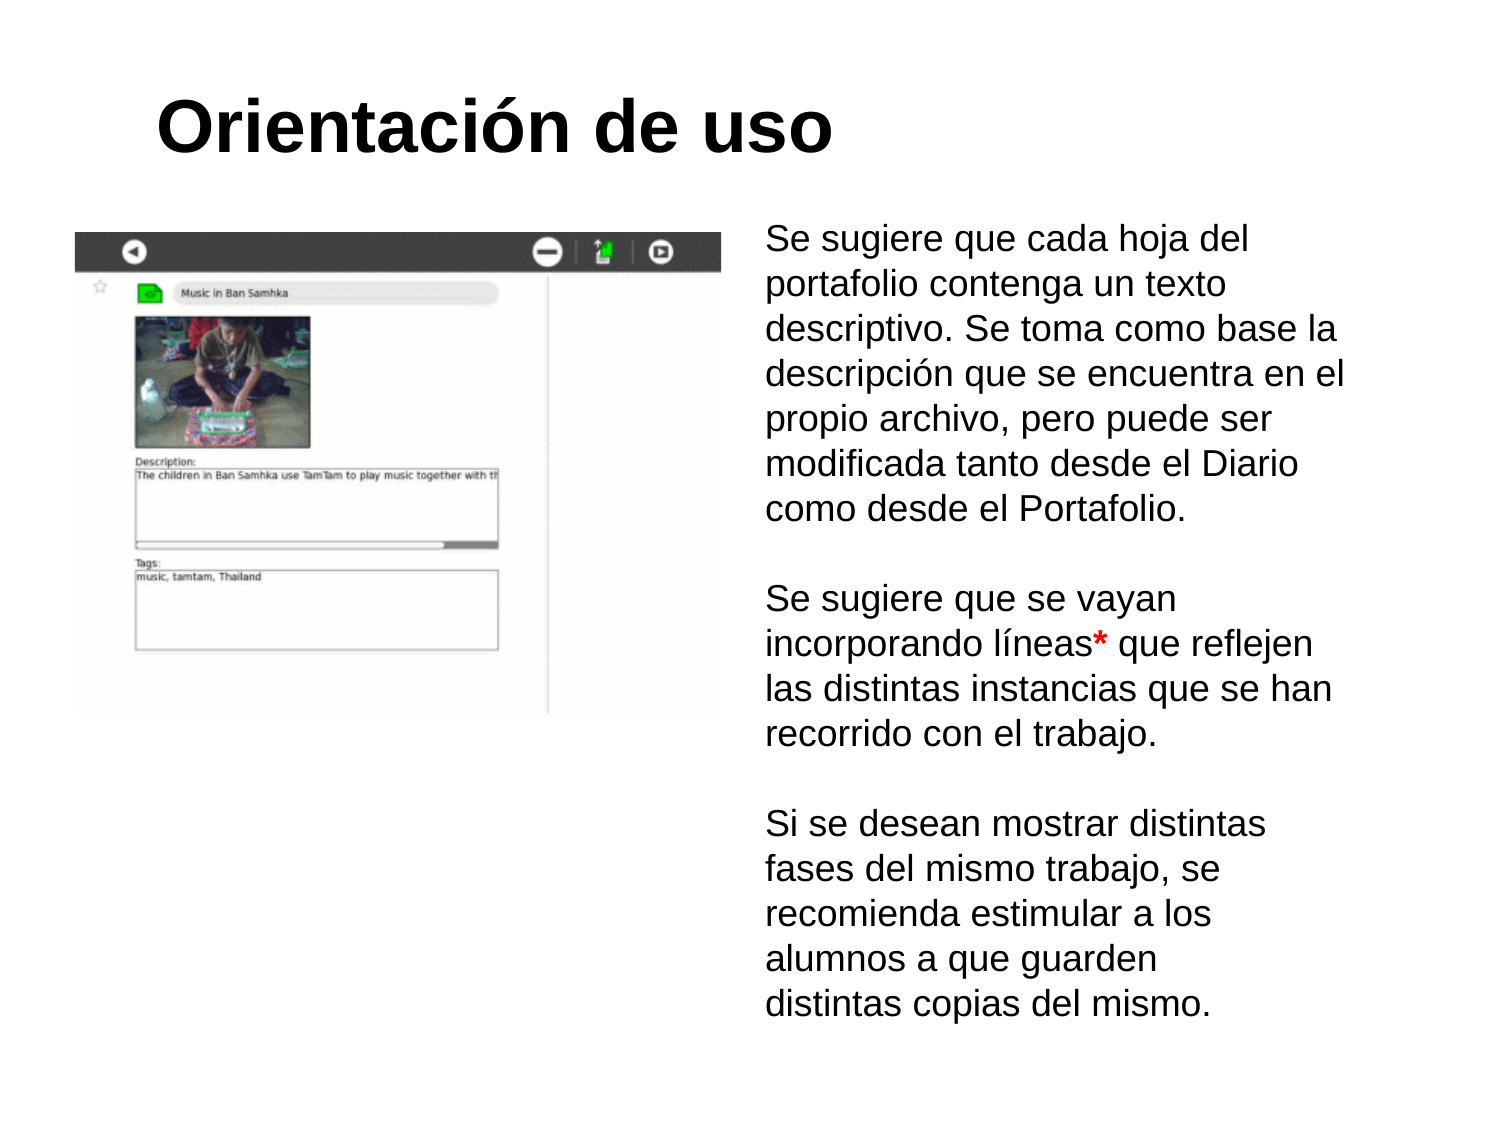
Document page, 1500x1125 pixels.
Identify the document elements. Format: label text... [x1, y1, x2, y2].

title Orientación de uso [0, 0, 1350, 183]
list Se sugiere que cada hoja del portafolio contenga un texto descriptivo. Se toma como base la descripción que se encuentra en el propio archivo, pero puede ser modificada tanto desde el Diario como desde el Portafolio. Se sugiere que se vayan incorporando líneas* que reflejen las distintas instancias que se han recorrido con el trabajo. Si se desean mostrar distintas fases del mismo trabajo, se recomienda estimular a los alumnos a que guarden distintas copias del mismo. [750, 199, 1454, 1040]
text_box [74, 232, 722, 717]
